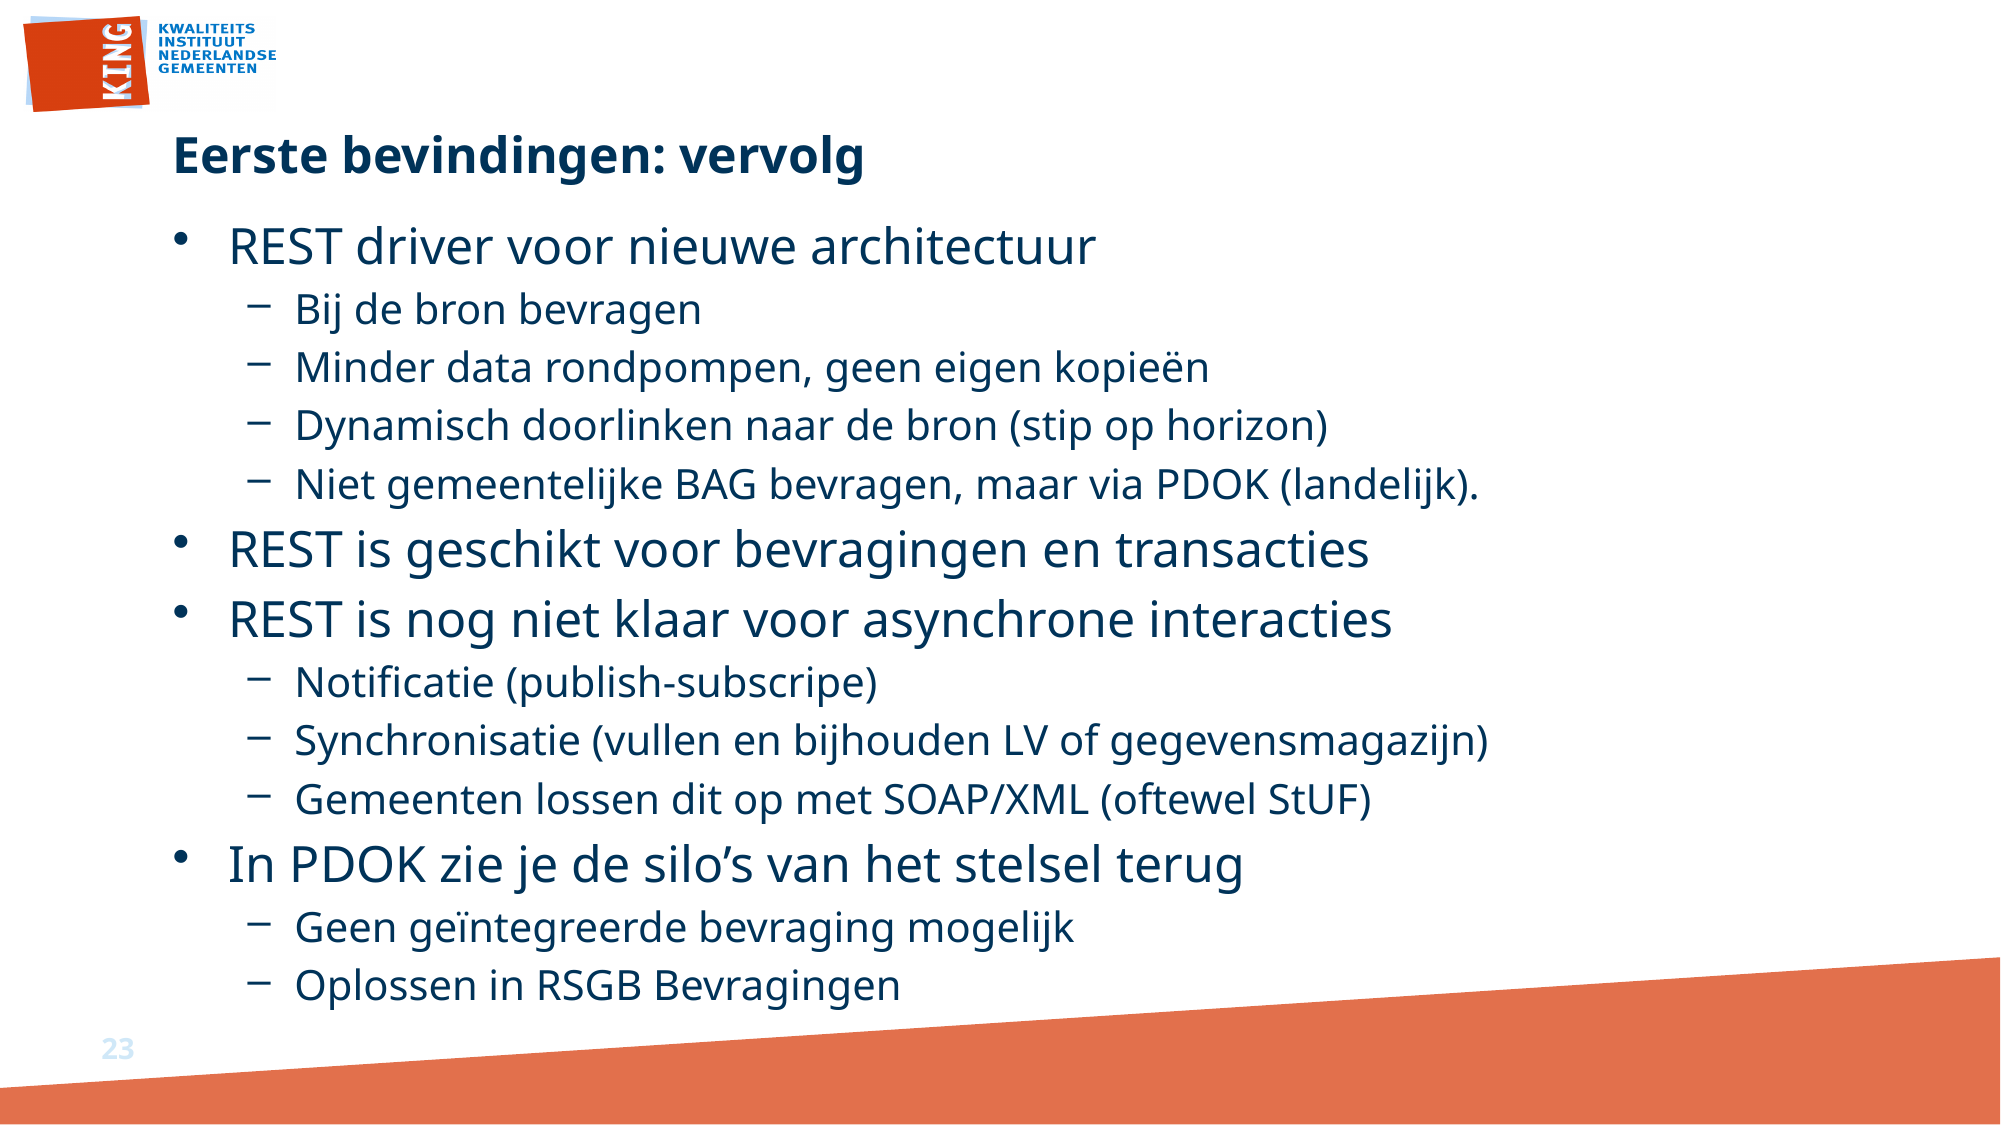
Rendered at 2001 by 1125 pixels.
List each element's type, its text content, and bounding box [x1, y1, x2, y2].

title Eerste bevindingen: vervolg [157, 88, 1843, 206]
slide_number 23 [86, 1023, 229, 1071]
picture [23, 16, 276, 112]
list REST driver voor nieuwe architectuur Bij de bron bevragen Minder data rondpompen, geen eigen kopieën Dynamisch doorlinken naar de bron (stip op horizon) Niet gemeentelijke BAG bevragen, maar via PDOK (landelijk). REST is geschikt voor bevragingen en transacties REST is nog niet klaar voor asynchrone interacties Notificatie (publish-subscripe) Synchronisatie (vullen en bijhouden LV of gegevensmagazijn) Gemeenten lossen dit op met SOAP/XML (oftewel StUF) In PDOK zie je de silo’s van het stelsel terug Geen geïntegreerde bevraging mogelijk Oplossen in RSGB Bevragingen [157, 206, 1843, 963]
